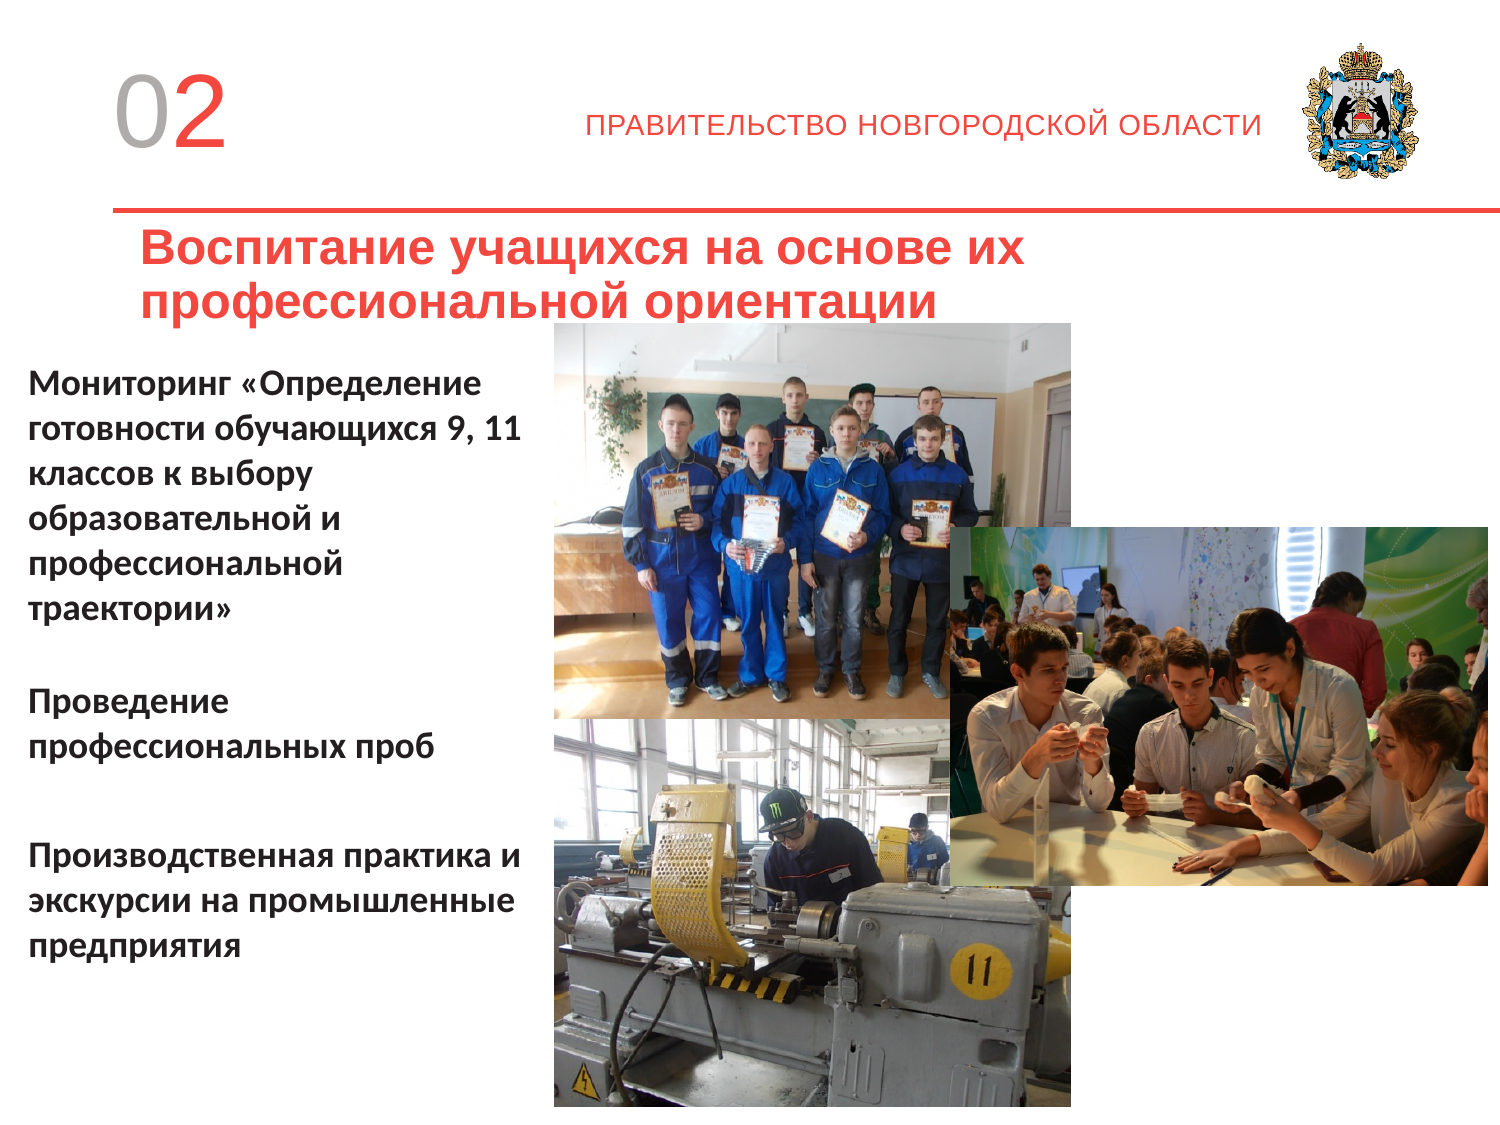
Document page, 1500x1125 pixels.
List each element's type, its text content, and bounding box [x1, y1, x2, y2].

text_box Проведение профессиональных проб [26, 676, 554, 829]
text_box 02 [98, 36, 312, 177]
text_box Производственная практика и экскурсии на промышленные предприятия [26, 829, 554, 1040]
text_box ПРАВИТЕЛЬСТВО НОВГОРОДСКОЙ ОБЛАСТИ [570, 102, 1302, 147]
title Воспитание учащихся на основе их профессиональной ориентации [125, 214, 1419, 432]
picture [1302, 43, 1419, 179]
text_box Мониторинг «Определение готовности обучающихся 9, 11 классов к выбору образовательной и профессиональной траектории» [26, 357, 554, 568]
picture [554, 323, 1488, 1107]
